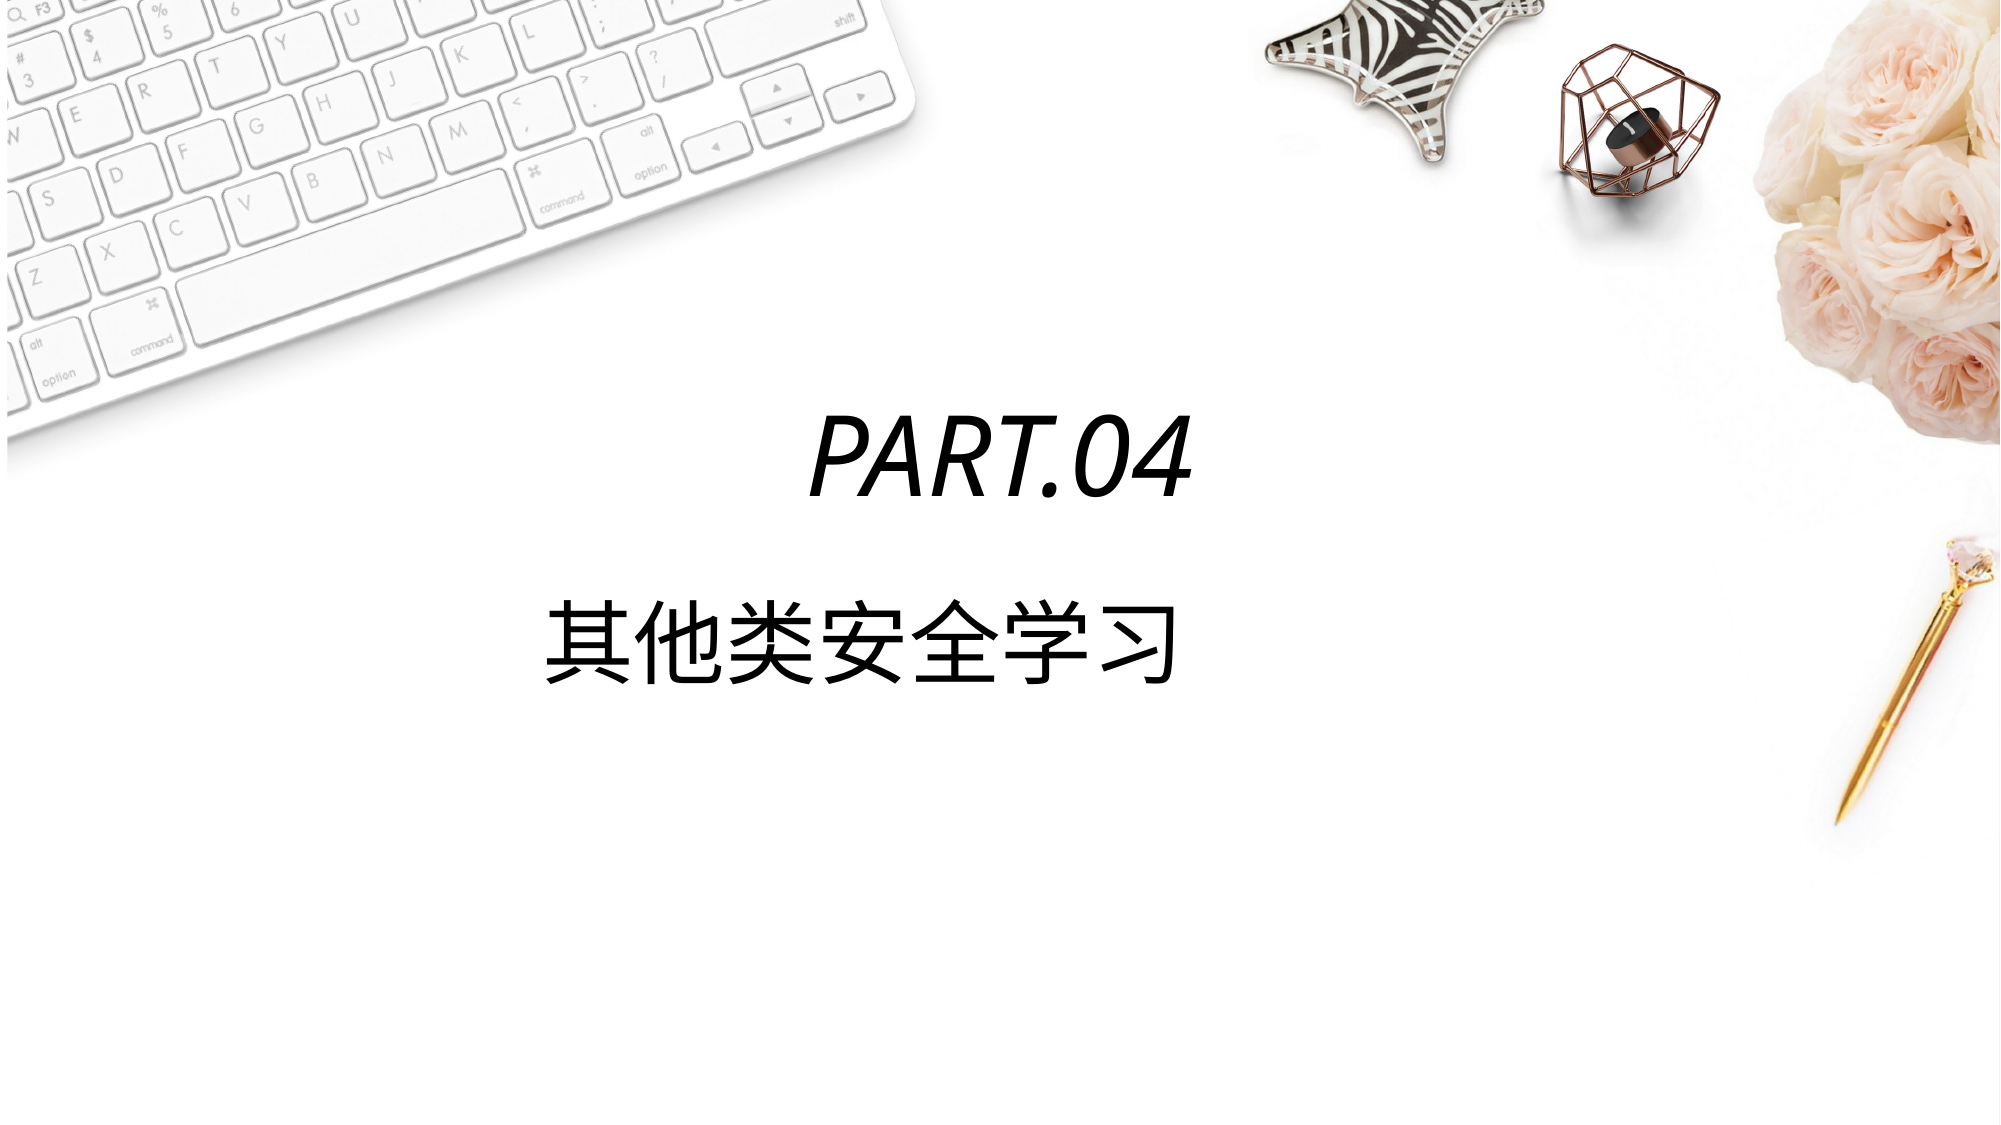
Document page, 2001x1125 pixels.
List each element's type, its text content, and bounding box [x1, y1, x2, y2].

text_box PART.04 [790, 376, 1209, 527]
text_box 其他类安全学习 [527, 578, 1473, 703]
picture [7, 0, 2000, 1125]
